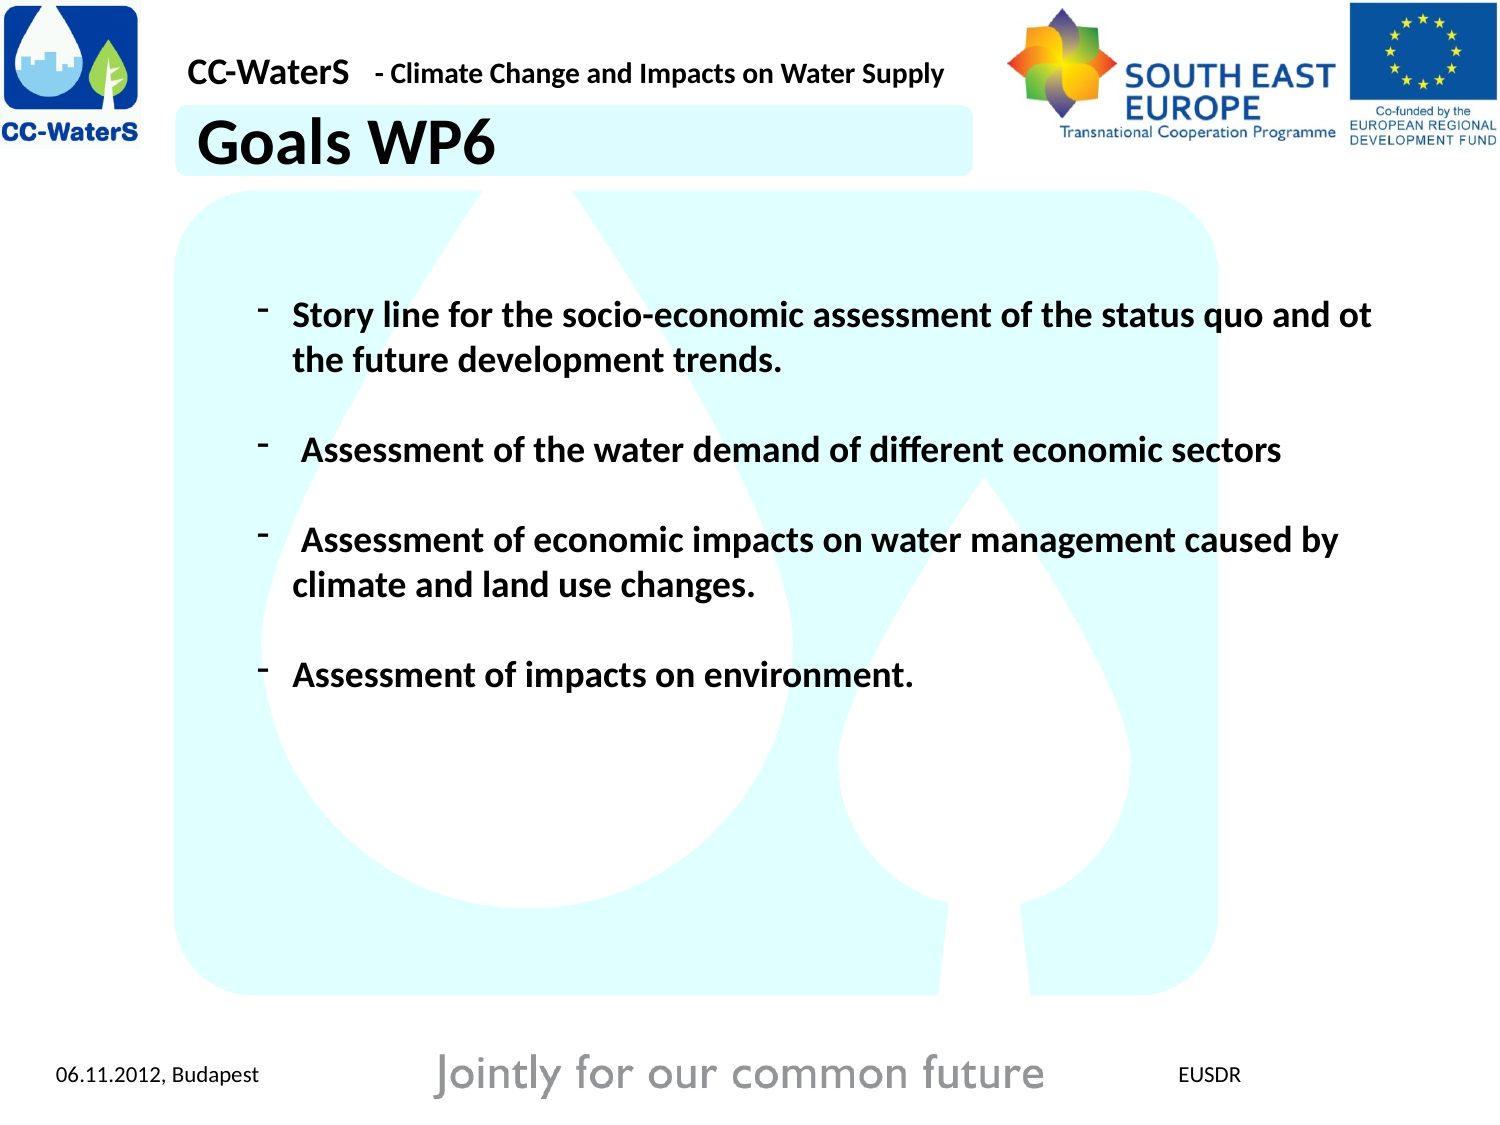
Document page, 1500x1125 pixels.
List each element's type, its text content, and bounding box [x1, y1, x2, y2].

text_box Goals WP6 [182, 90, 512, 185]
picture [1347, 0, 1500, 148]
picture [1007, 8, 1336, 141]
picture [0, 0, 141, 149]
text_box Story line for the socio-economic assessment of the status quo and ot the future development trends. Assessment of the water demand of different economic sectors Assessment of economic impacts on water management caused by climate and land use changes. Assessment of impacts on environment. [242, 282, 1436, 792]
picture [433, 1054, 1043, 1099]
